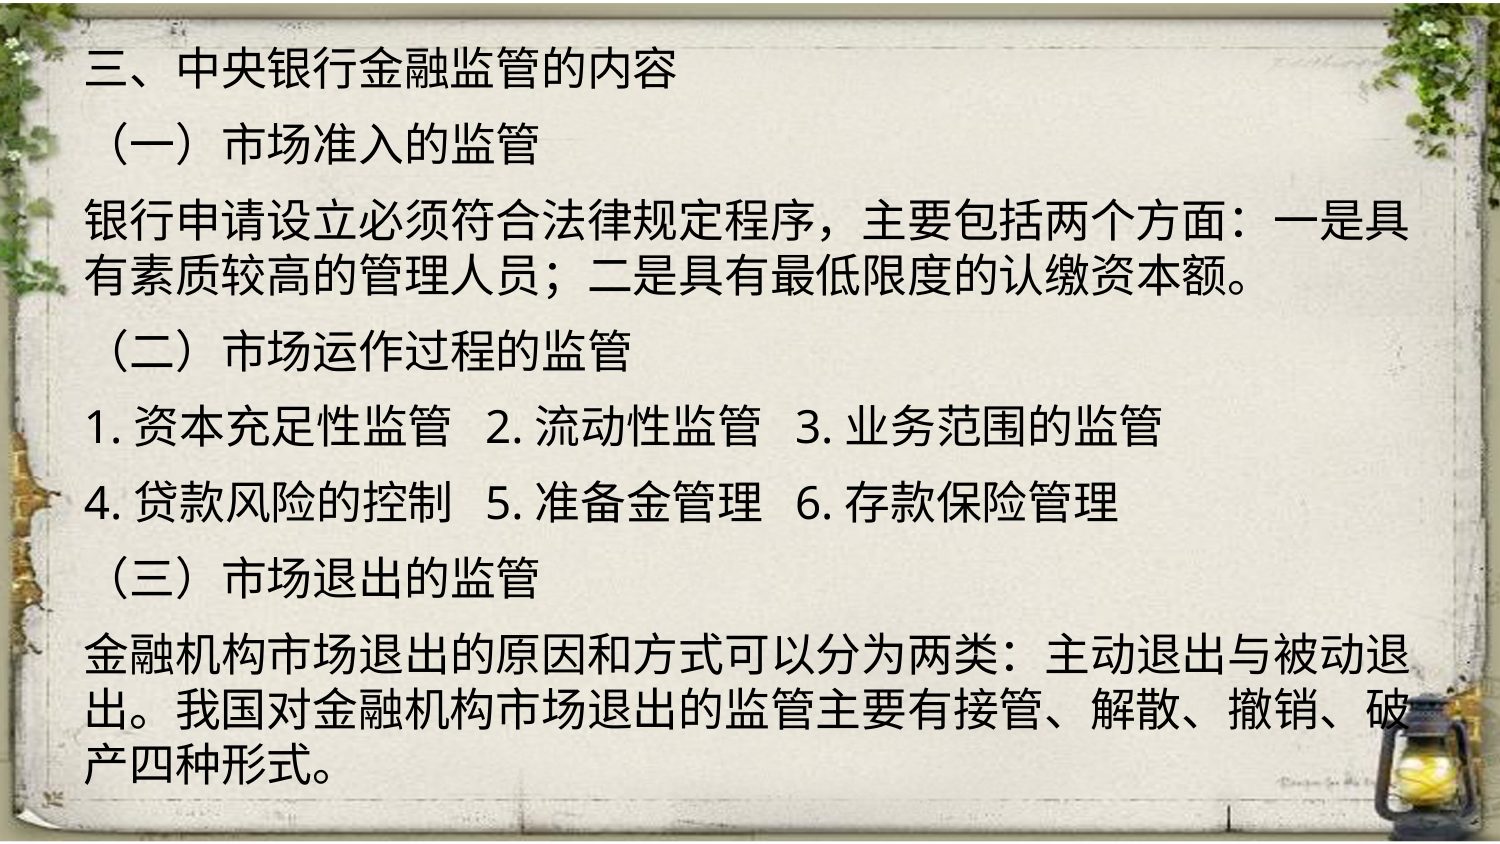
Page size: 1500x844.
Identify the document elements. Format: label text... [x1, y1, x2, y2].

picture [0, 0, 1500, 844]
list 三、中央银行金融监管的内容 （一）市场准入的监管 银行申请设立必须符合法律规定程序，主要包括两个方面：一是具有素质较高的管理人员；二是具有最低限度的认缴资本额。 （二）市场运作过程的监管 1.资本充足性监管 2.流动性监管 3.业务范围的监管 4.贷款风险的控制 5.准备金管理 6.存款保险管理 （三）市场退出的监管 金融机构市场退出的原因和方式可以分为两类：主动退出与被动退出。我国对金融机构市场退出的监管主要有接管、解散、撤销、破产四种形式。 [69, 32, 1431, 577]
